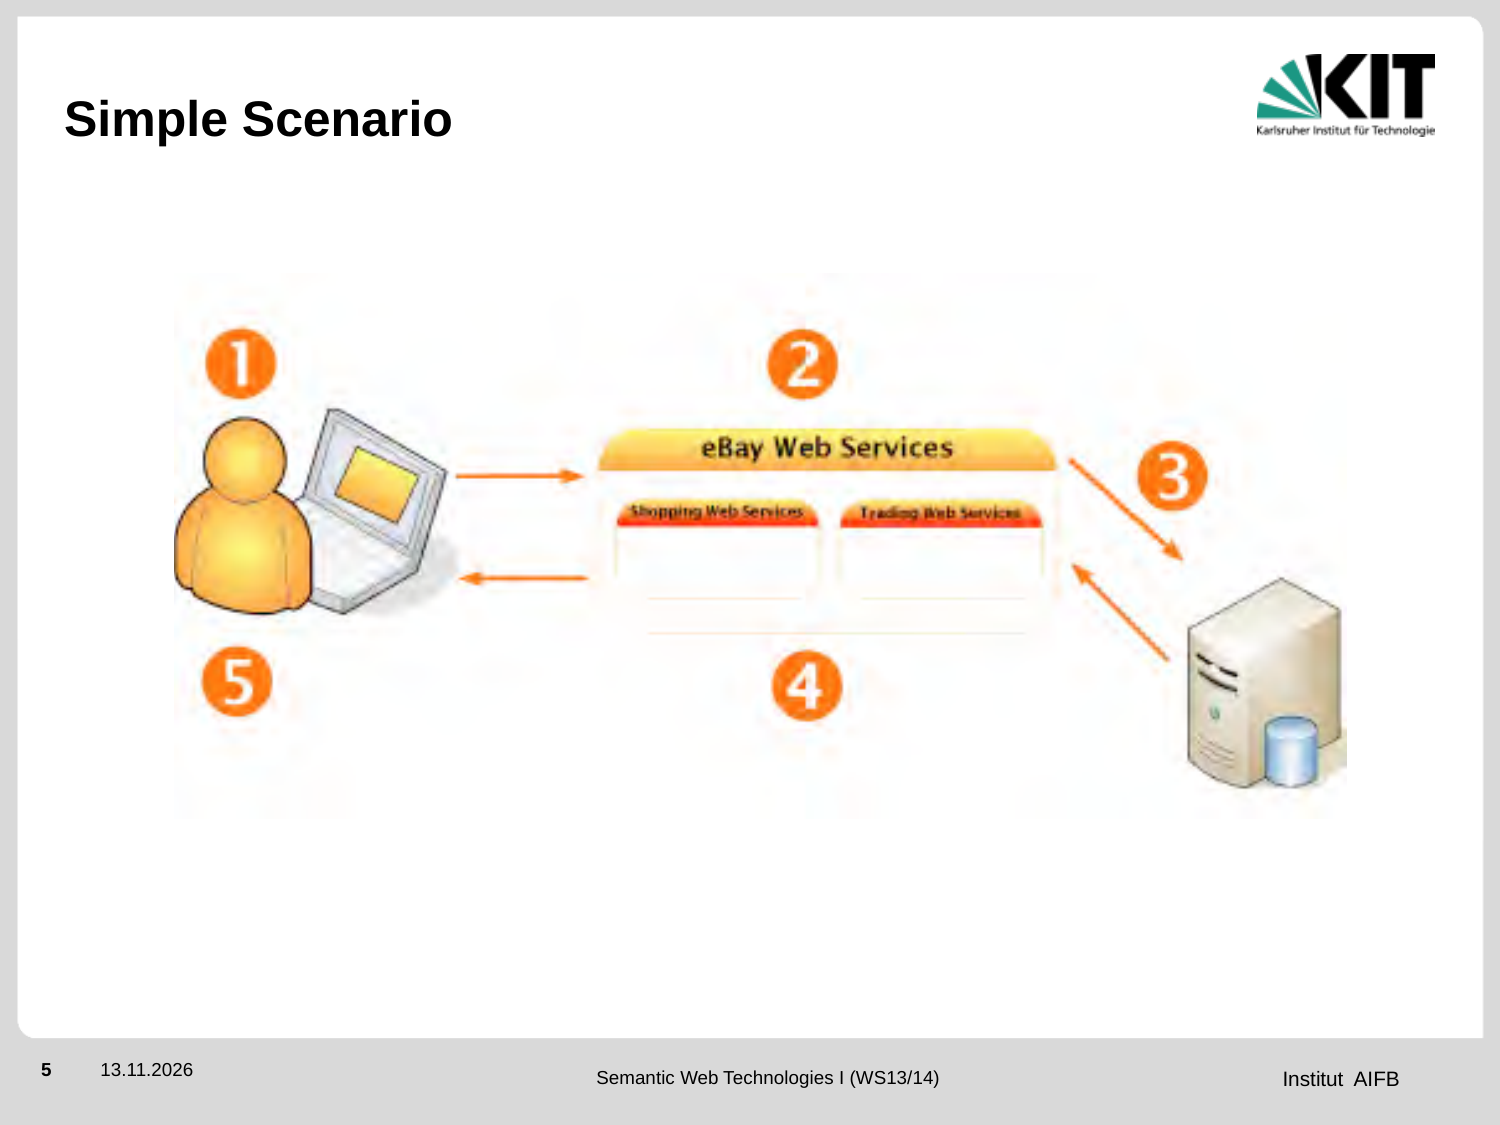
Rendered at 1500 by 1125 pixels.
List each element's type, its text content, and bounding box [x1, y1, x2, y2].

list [174, 262, 1347, 830]
picture [0, 0, 1500, 1125]
title Simple Scenario [64, 54, 1198, 147]
